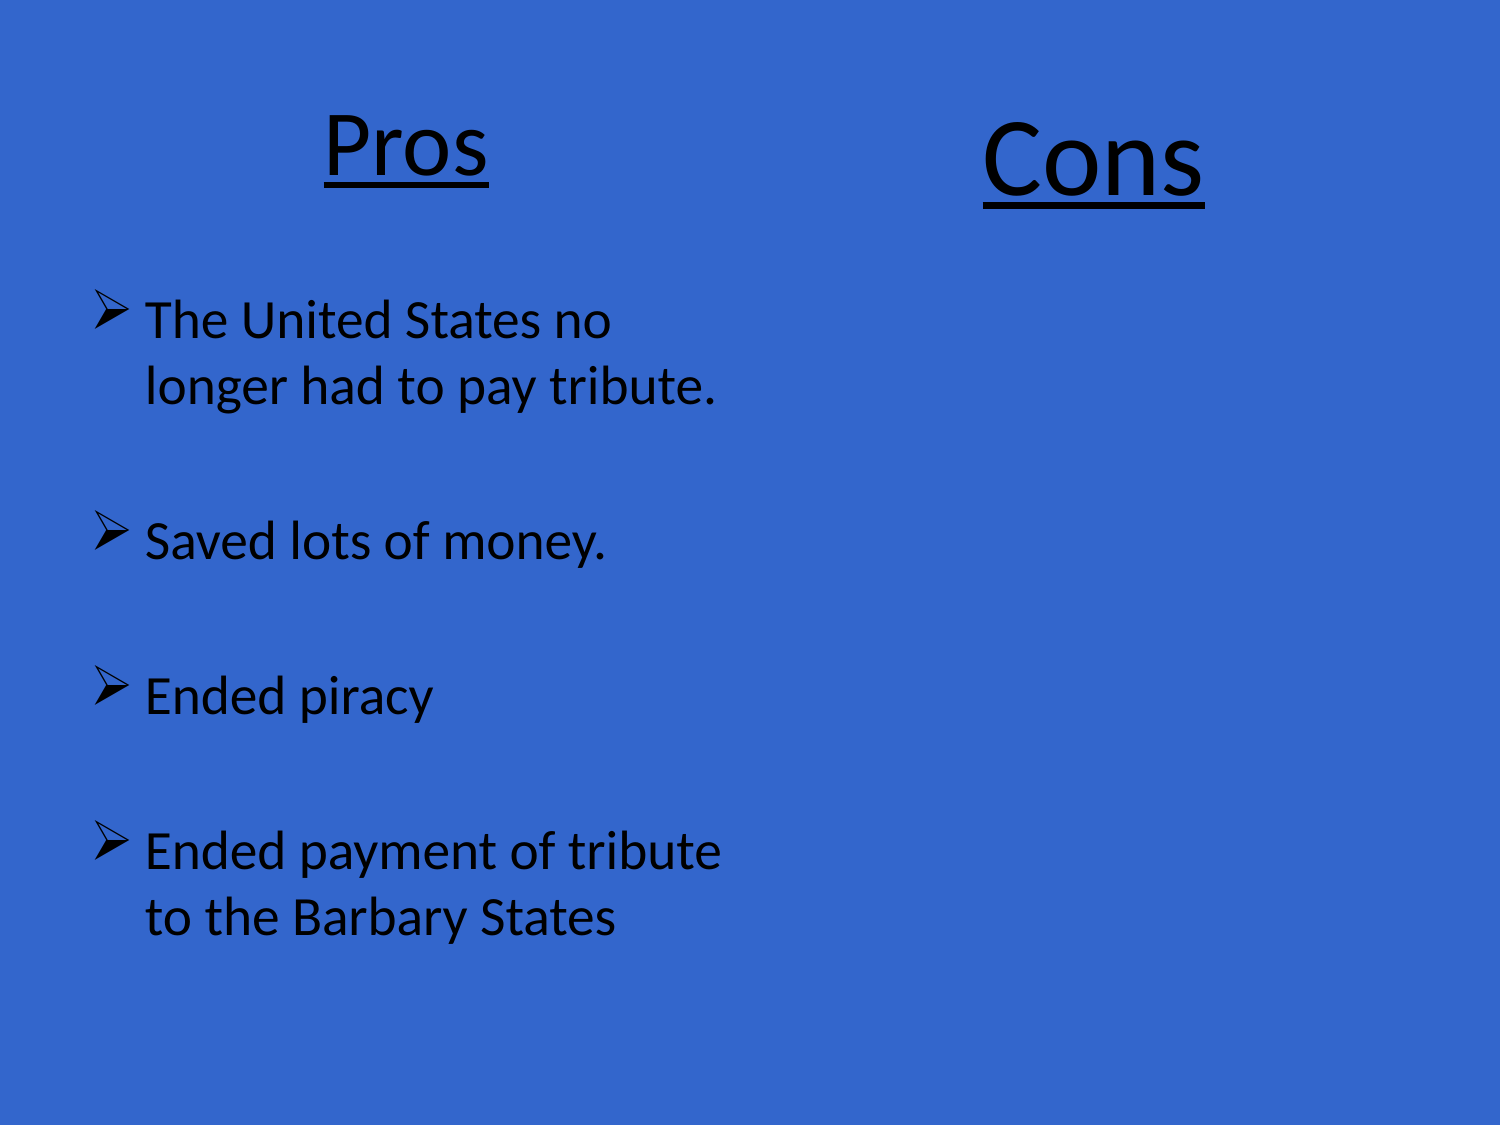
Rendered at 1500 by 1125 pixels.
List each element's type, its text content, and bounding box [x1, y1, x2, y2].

list Cons [762, 75, 1425, 1005]
list Pros The United States no longer had to pay tribute. Saved lots of money. Ended piracy Ended payment of tribute to the Barbary States [75, 75, 738, 1005]
